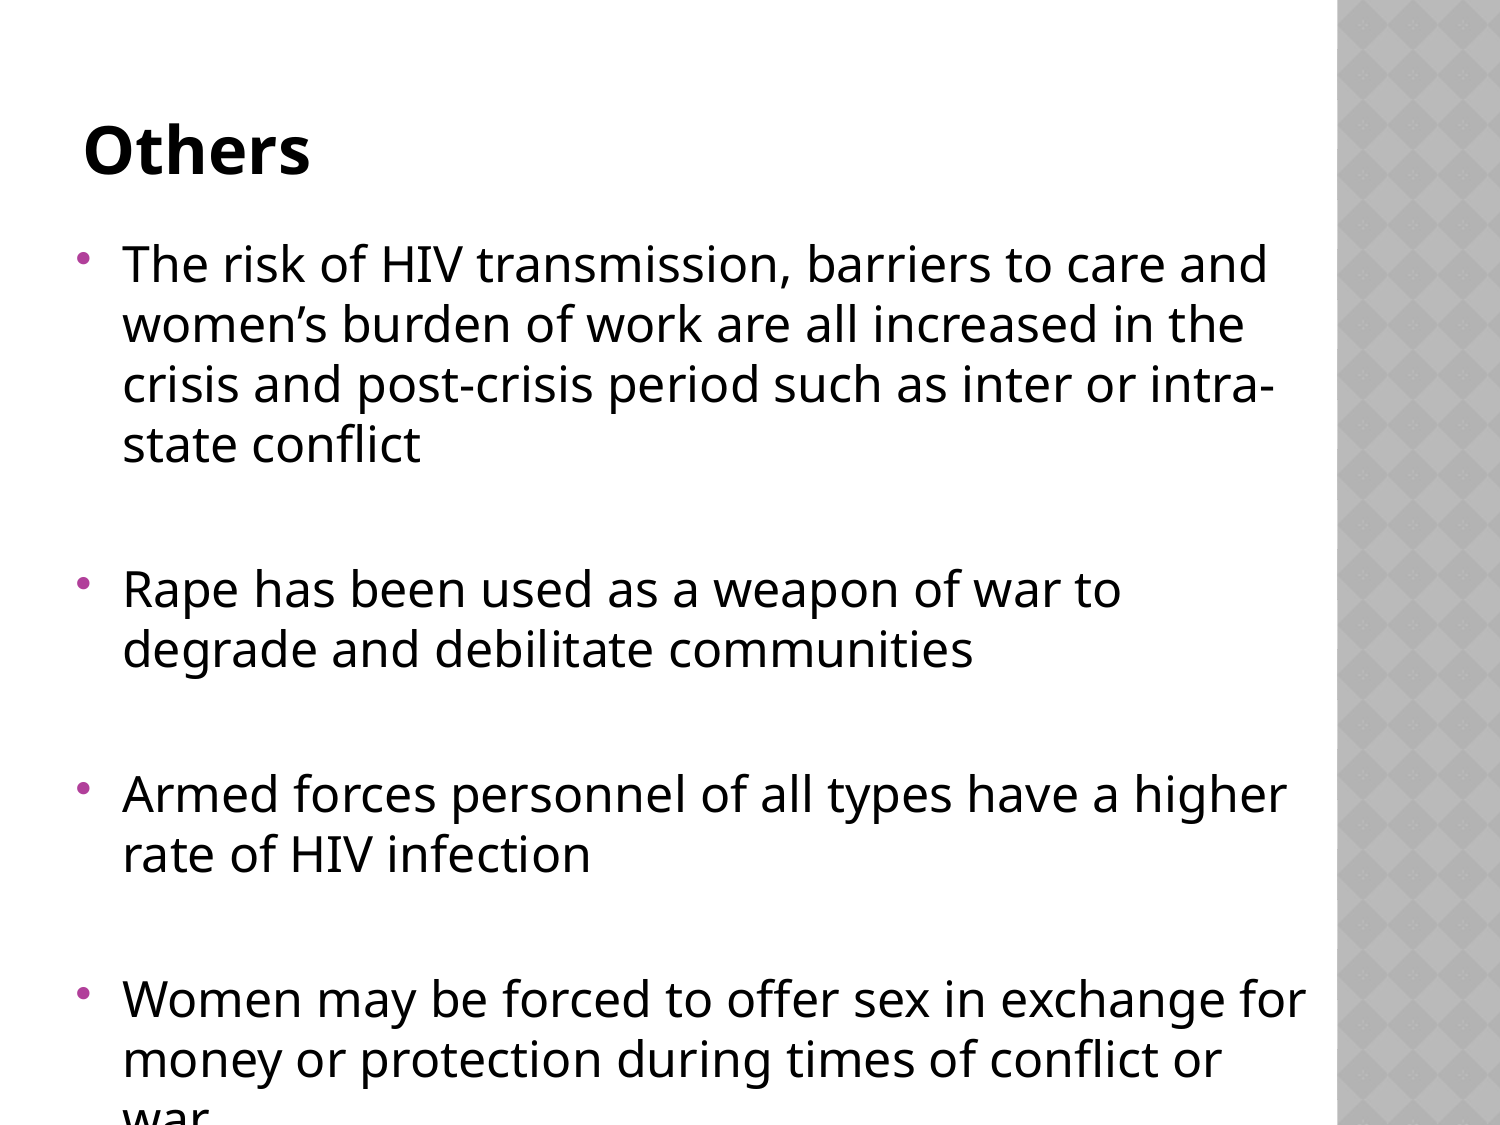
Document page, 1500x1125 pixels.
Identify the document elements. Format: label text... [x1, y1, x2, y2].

title Others [75, 52, 1263, 188]
list The risk of HIV transmission, barriers to care and women’s burden of work are all increased in the crisis and post-crisis period such as inter or intra-state conflict Rape has been used as a weapon of war to degrade and debilitate communities Armed forces personnel of all types have a higher rate of HIV infection Women may be forced to offer sex in exchange for money or protection during times of conflict or war [62, 224, 1326, 1051]
